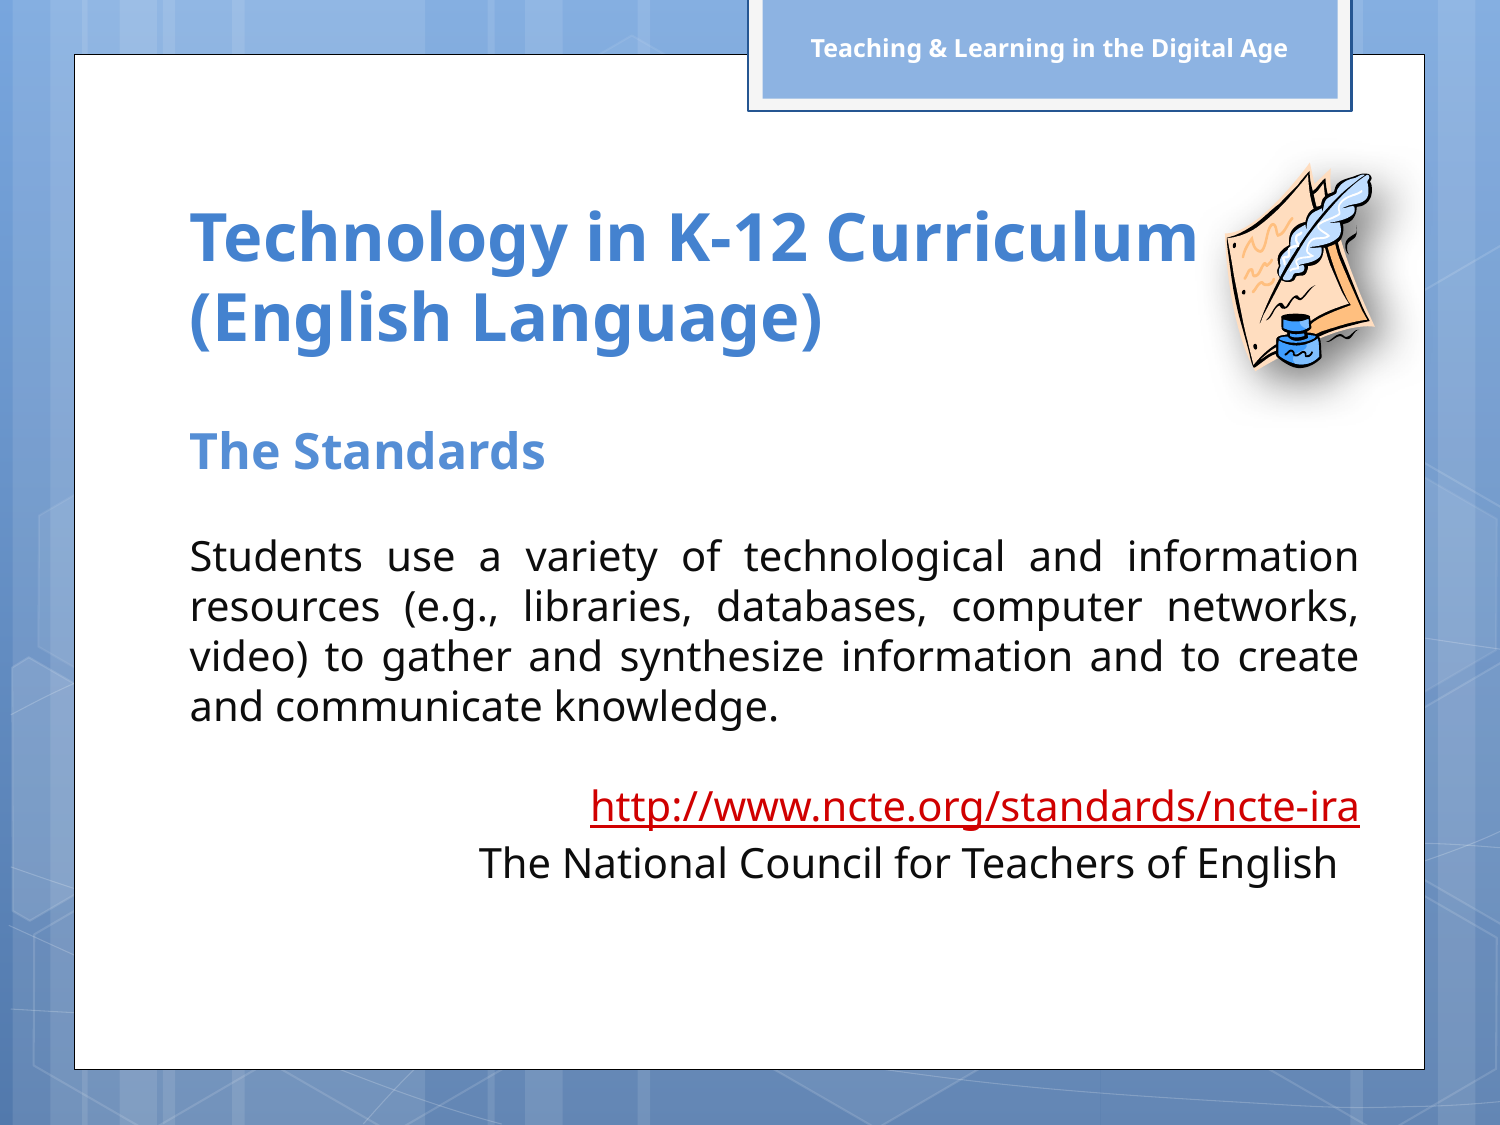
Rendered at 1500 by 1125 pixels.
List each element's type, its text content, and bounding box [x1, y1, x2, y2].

text_box The Standards Students use a variety of technological and information resources (e.g., libraries, databases, computer networks, video) to gather and synthesize information and to create and communicate knowledge. http://www.ncte.org/standards/ncte-ira The National Council for Teachers of English [174, 412, 1375, 895]
title Technology in K-12 Curriculum (English Language) [174, 174, 1217, 363]
picture [1224, 162, 1376, 376]
text_box Teaching & Learning in the Digital Age [787, 24, 1313, 70]
